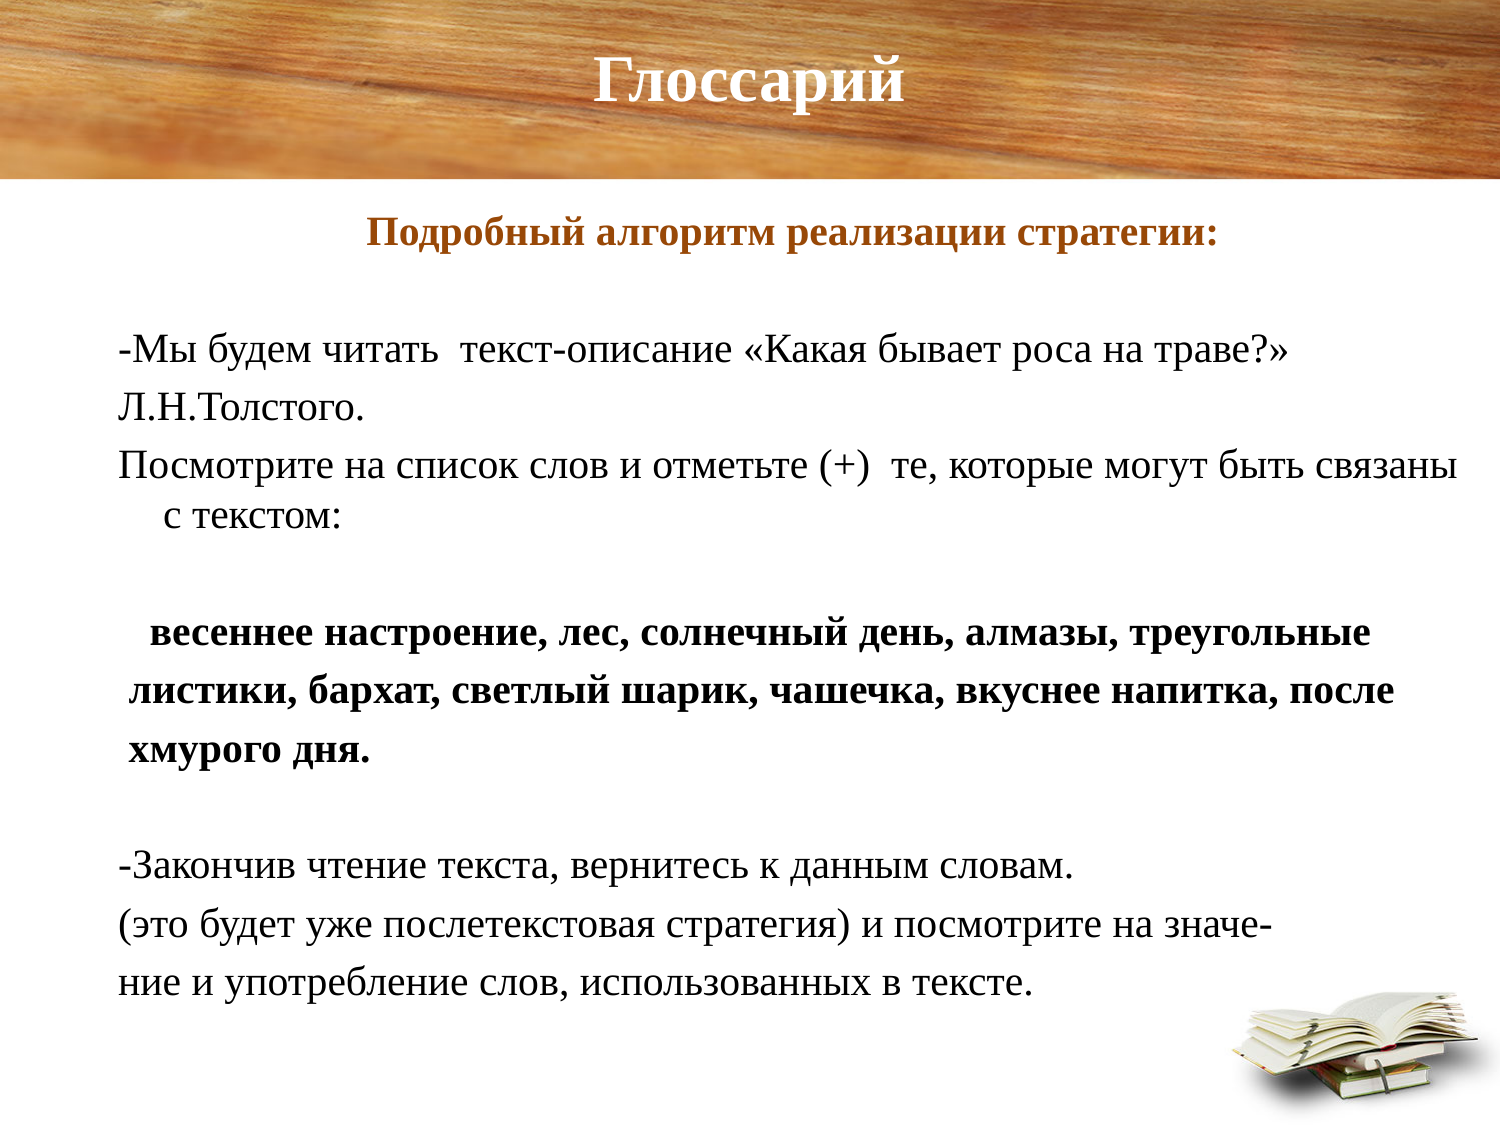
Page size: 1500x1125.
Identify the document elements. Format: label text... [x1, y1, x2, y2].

list Подробный алгоритм реализации стратегии: -Мы будем читать текст-описание «Какая бывает роса на траве?» Л.Н.Толстого. Посмотрите на список слов и отметьте (+) те, которые могут быть связаны с текстом: весеннее настроение, лес, солнечный день, алмазы, треугольные листики, бархат, светлый шарик, чашечка, вкуснее напитка, после хмурого дня. -Закончив чтение текста, вернитесь к данным словам. (это будет уже послетекстовая стратегия) и посмотрите на значе- ние и употребление слов, использованных в тексте. [53, 196, 1483, 1017]
picture [0, 0, 1500, 1125]
text_box Глоссарий [578, 27, 922, 122]
